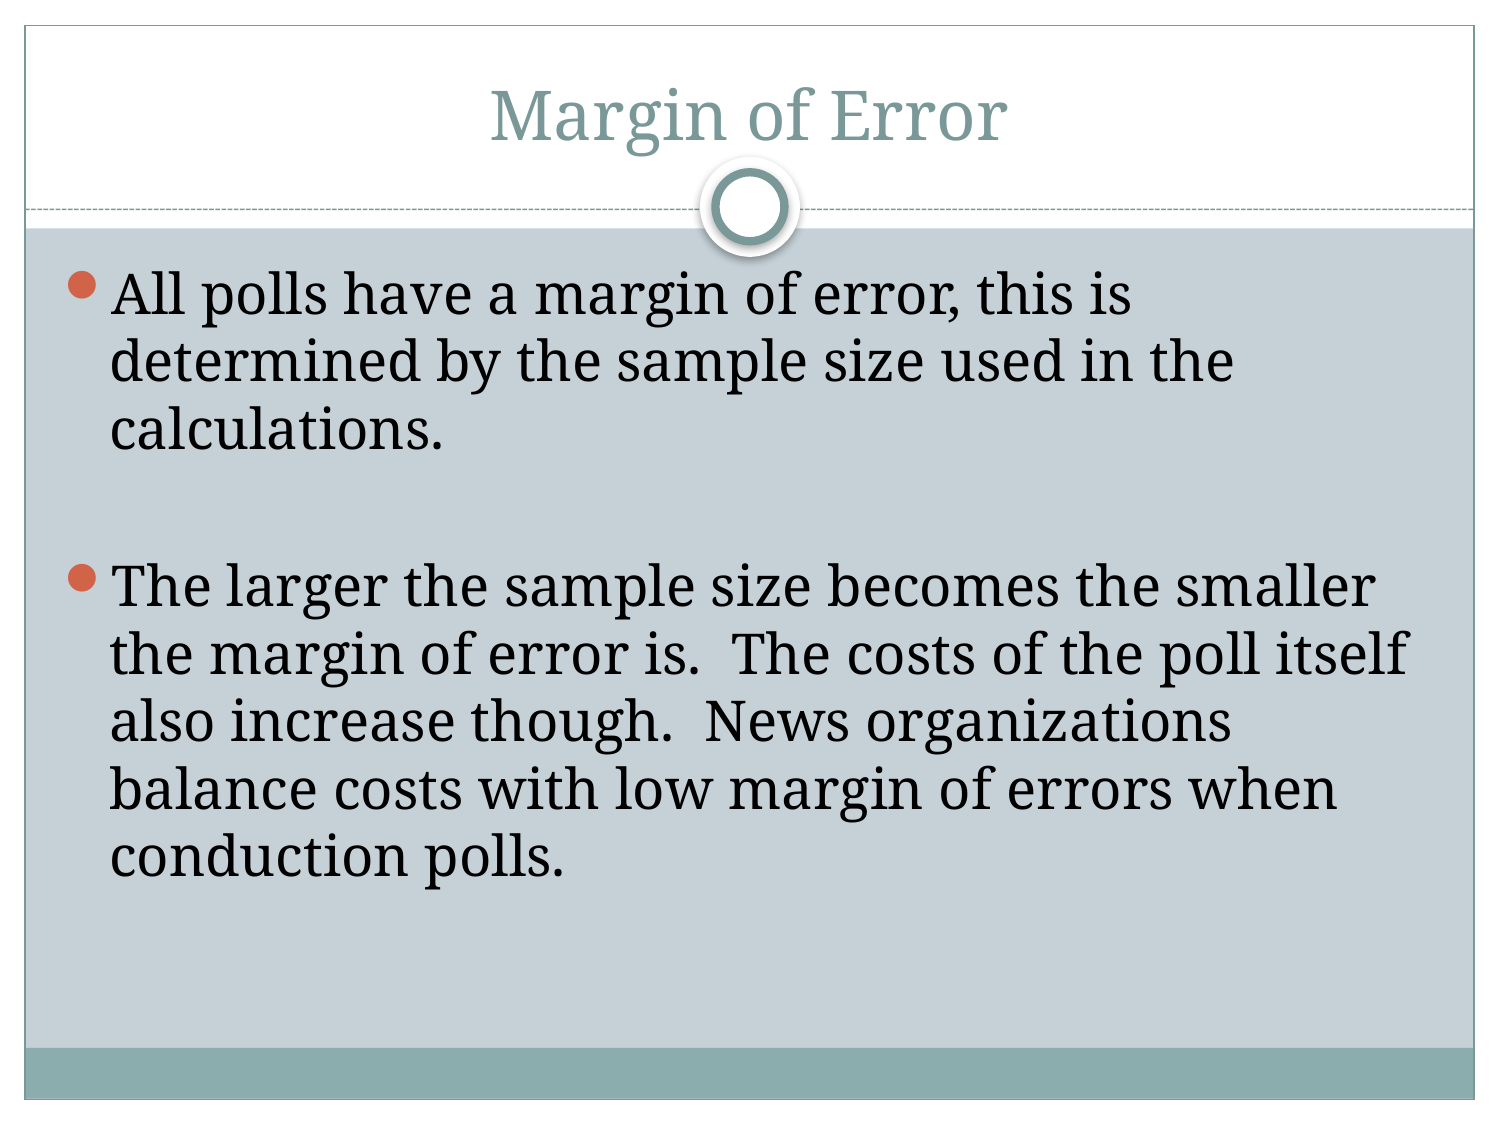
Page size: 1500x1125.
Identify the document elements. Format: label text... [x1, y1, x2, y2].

list All polls have a margin of error, this is determined by the sample size used in the calculations. The larger the sample size becomes the smaller the margin of error is. The costs of the poll itself also increase though. News organizations balance costs with low margin of errors when conduction polls. [49, 250, 1445, 1001]
title Margin of Error [49, 37, 1450, 162]
